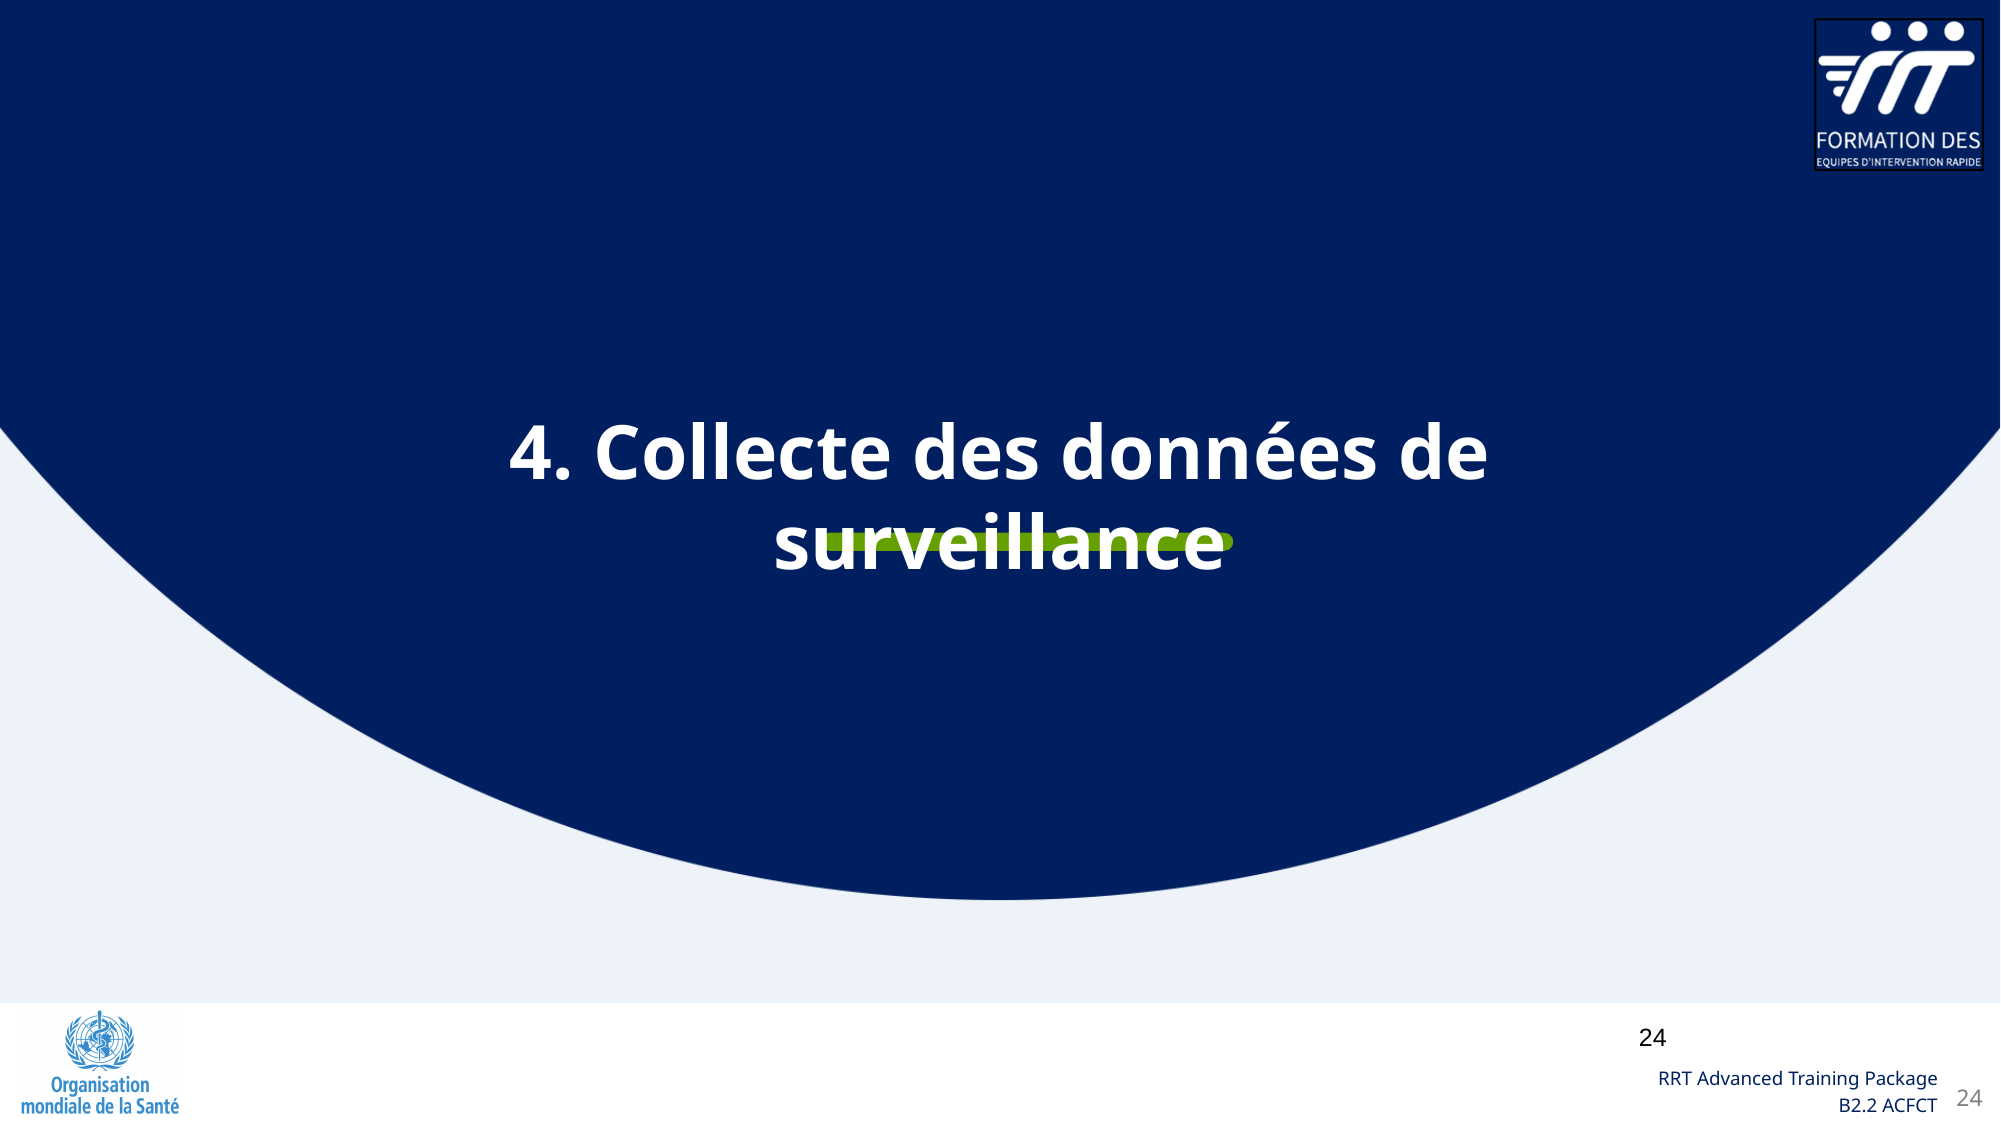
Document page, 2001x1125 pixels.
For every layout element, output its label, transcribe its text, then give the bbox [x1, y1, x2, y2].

picture [0, 0, 2001, 1003]
text_box 4. Collecte des données de surveillance [285, 397, 1715, 592]
text_box 24 [1331, 1014, 1682, 1093]
picture [20, 1009, 180, 1115]
